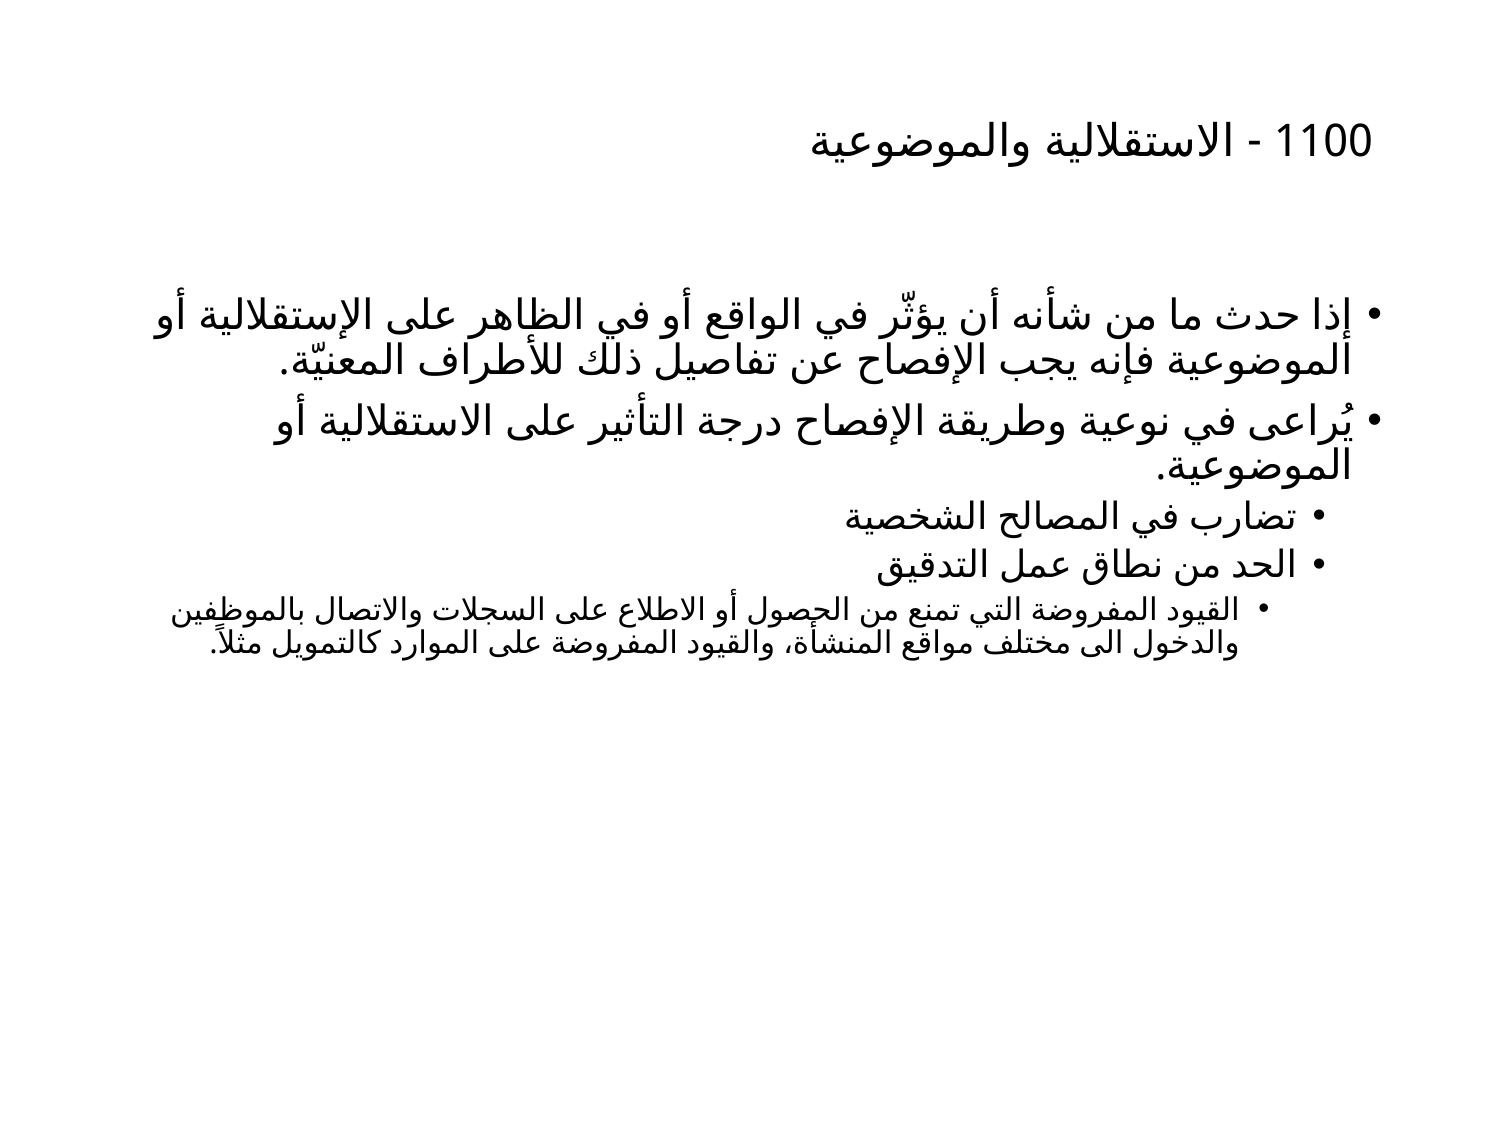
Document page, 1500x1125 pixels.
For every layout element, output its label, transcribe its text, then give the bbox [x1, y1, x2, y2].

title 1100 - الاستقلالية والموضوعية [103, 59, 1397, 219]
list إذا حدث ما من شأنه أن يؤثّر في الواقع أو في الظاهر على الإستقلالية أو الموضوعية فإنه يجب الإفصاح عن تفاصيل ذلك للأطراف المعنيّة. يُراعى في نوعية وطريقة الإفصاح درجة التأثير على الاستقلالية أو الموضوعية. تضارب في المصالح الشخصية الحد من نطاق عمل التدقيق القيود المفروضة التي تمنع من الحصول أو الاطلاع على السجلات والاتصال بالموظفين والدخول الى مختلف مواقع المنشأة، والقيود المفروضة على الموارد كالتمويل مثلاً. [103, 219, 1397, 1014]
